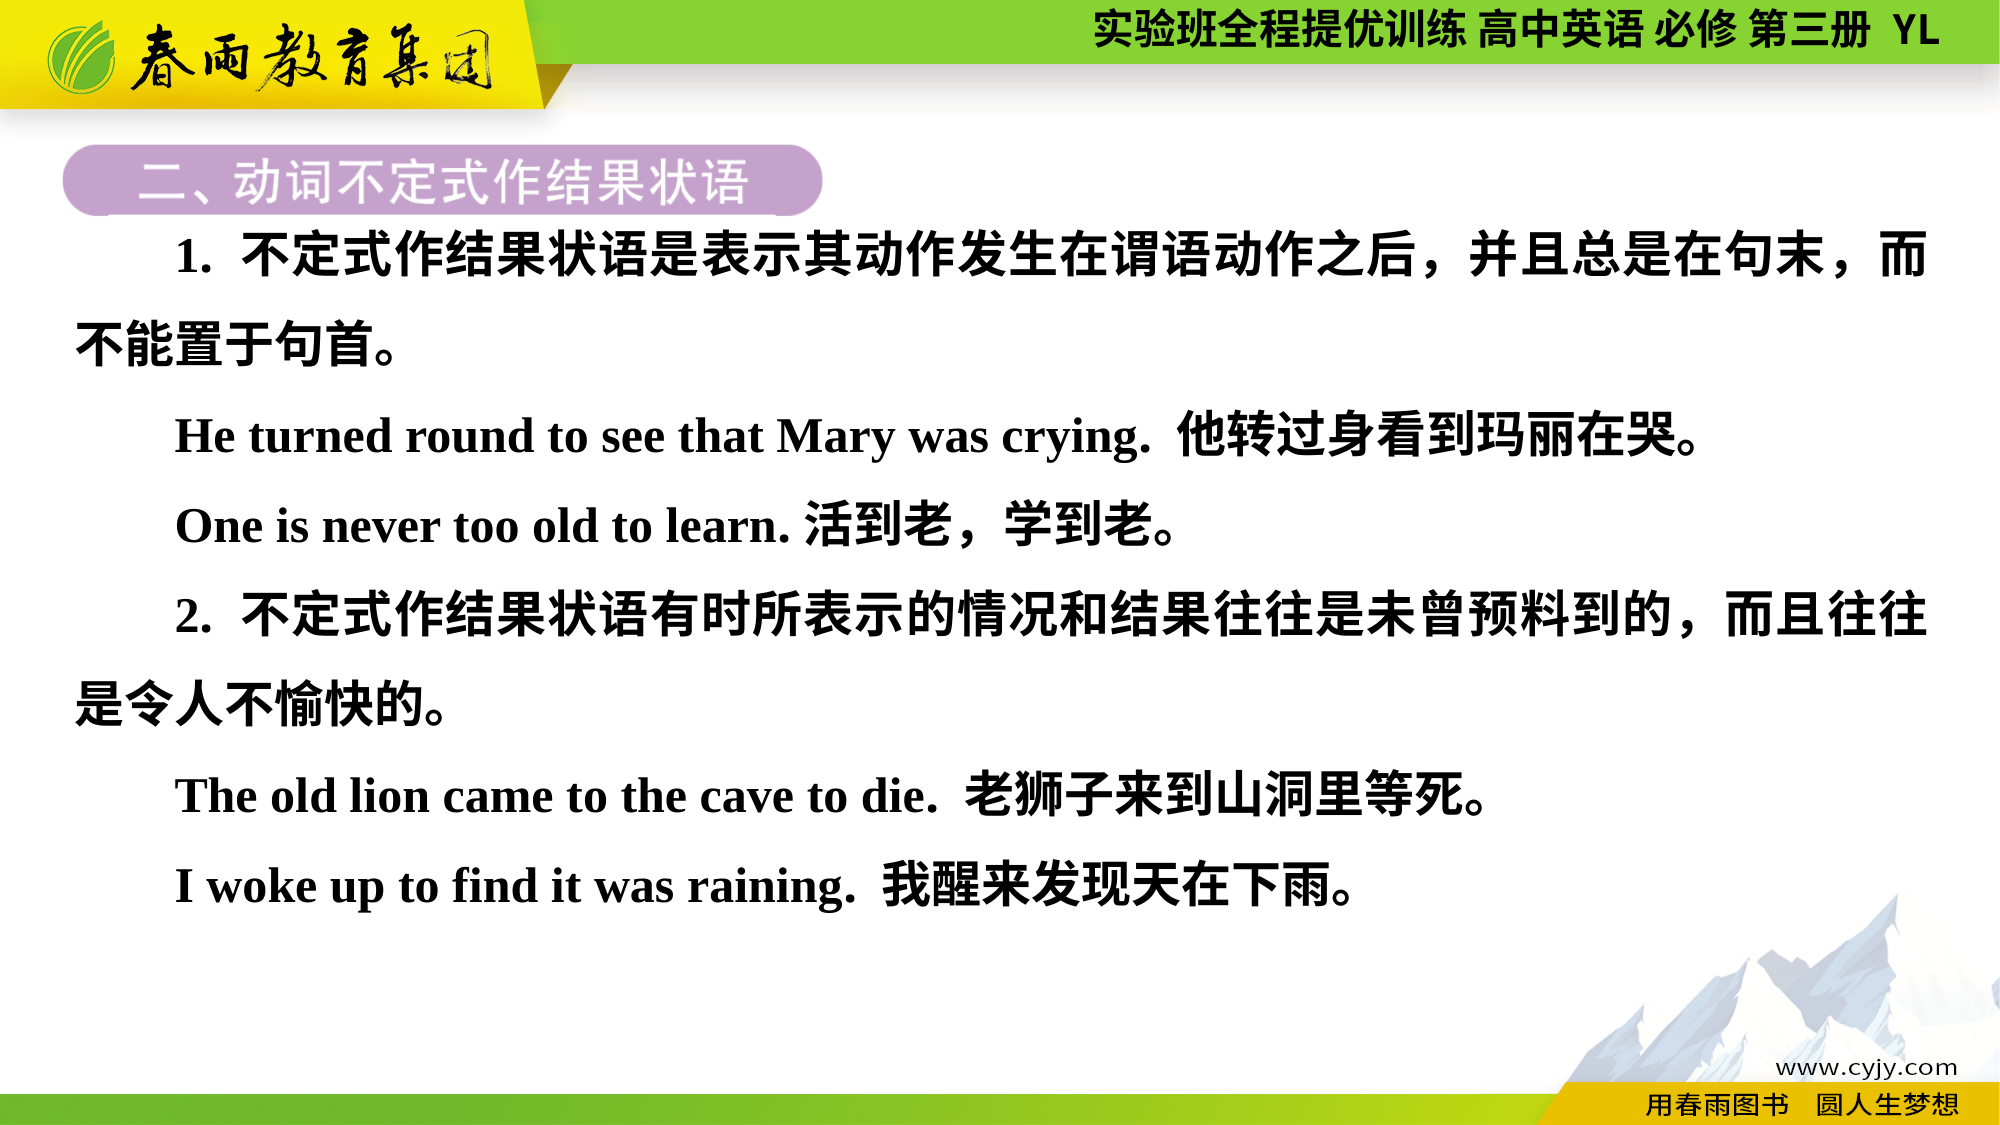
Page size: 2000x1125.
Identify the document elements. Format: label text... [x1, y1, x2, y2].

list 1. 不定式作结果状语是表示其动作发生在谓语动作之后，并且总是在句末，而不能置于句首。 He turned round to see that Mary was crying. 他转过身看到玛丽在哭。 One is never too old to learn.活到老，学到老。 2. 不定式作结果状语有时所表示的情况和结果往往是未曾预料到的，而且往往是令人不愉快的。 The old lion came to the cave to die. 老狮子来到山洞里等死。 I woke up to find it was raining. 我醒来发现天在下雨。 [59, 125, 1944, 959]
picture [0, 0, 2000, 1125]
